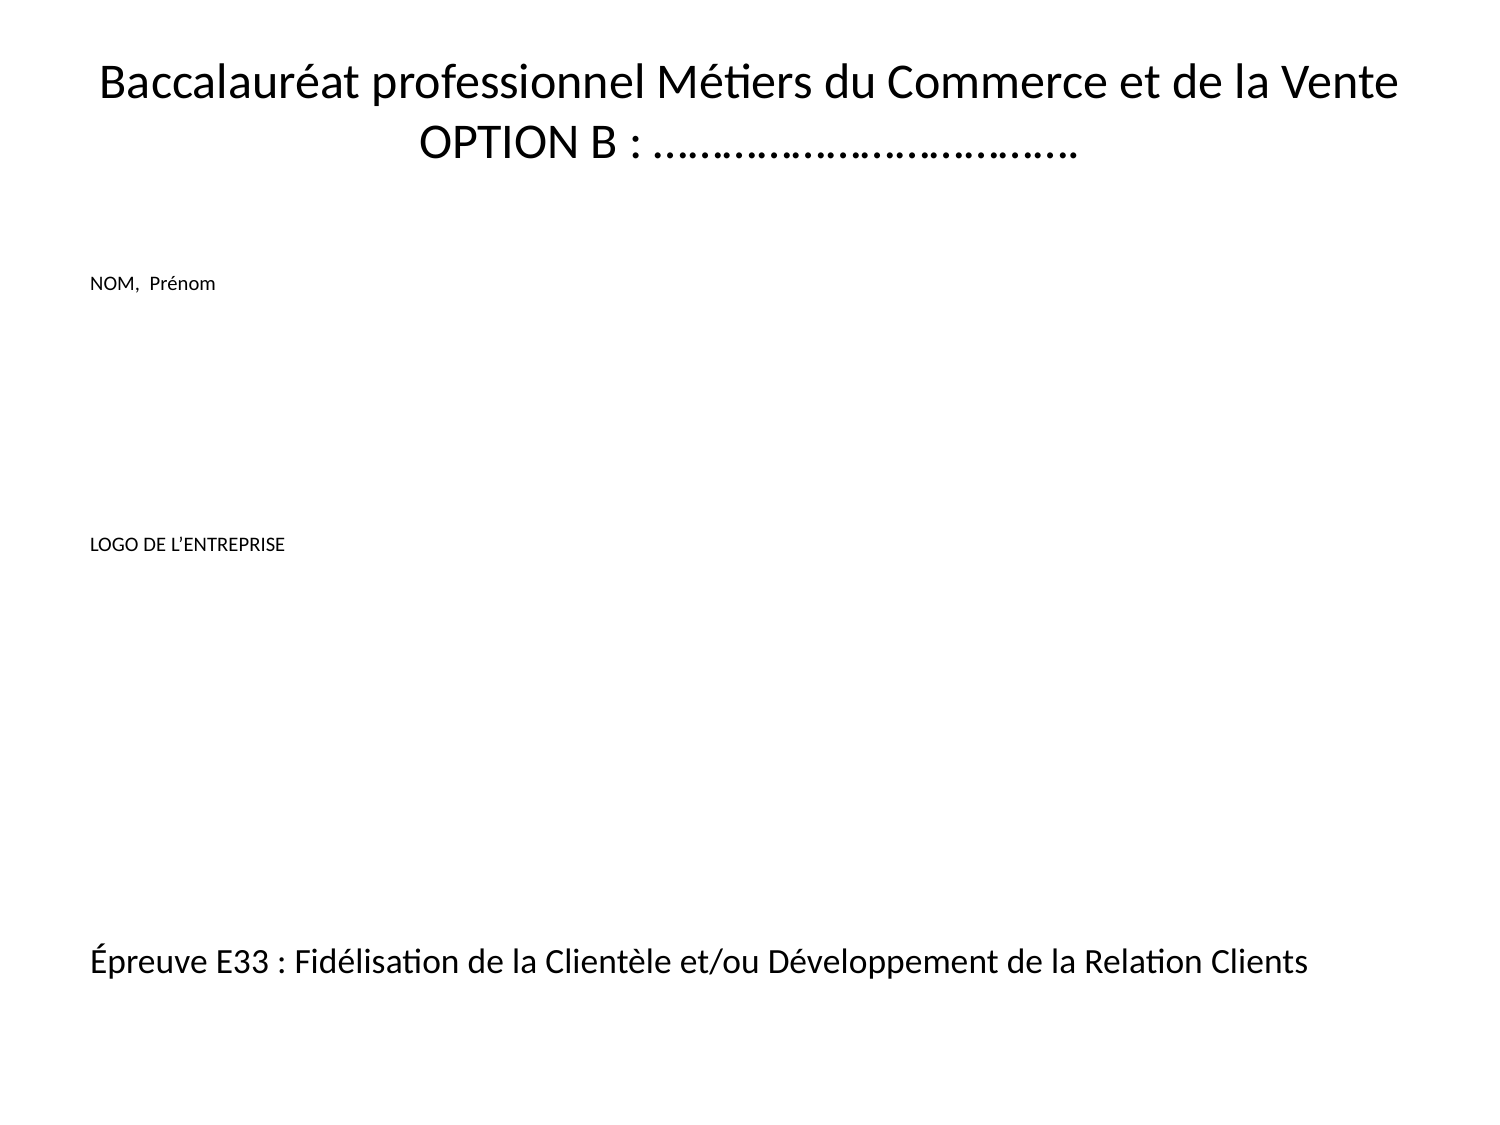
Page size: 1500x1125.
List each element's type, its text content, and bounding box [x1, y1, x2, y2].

title Baccalauréat professionnel Métiers du Commerce et de la Vente OPTION B : ………………………………. [75, 45, 1425, 233]
list NOM, Prénom LOGO DE L’ENTREPRISE Épreuve E33 : Fidélisation de la Clientèle et/ou Développement de la Relation Clients [75, 262, 1425, 1005]
